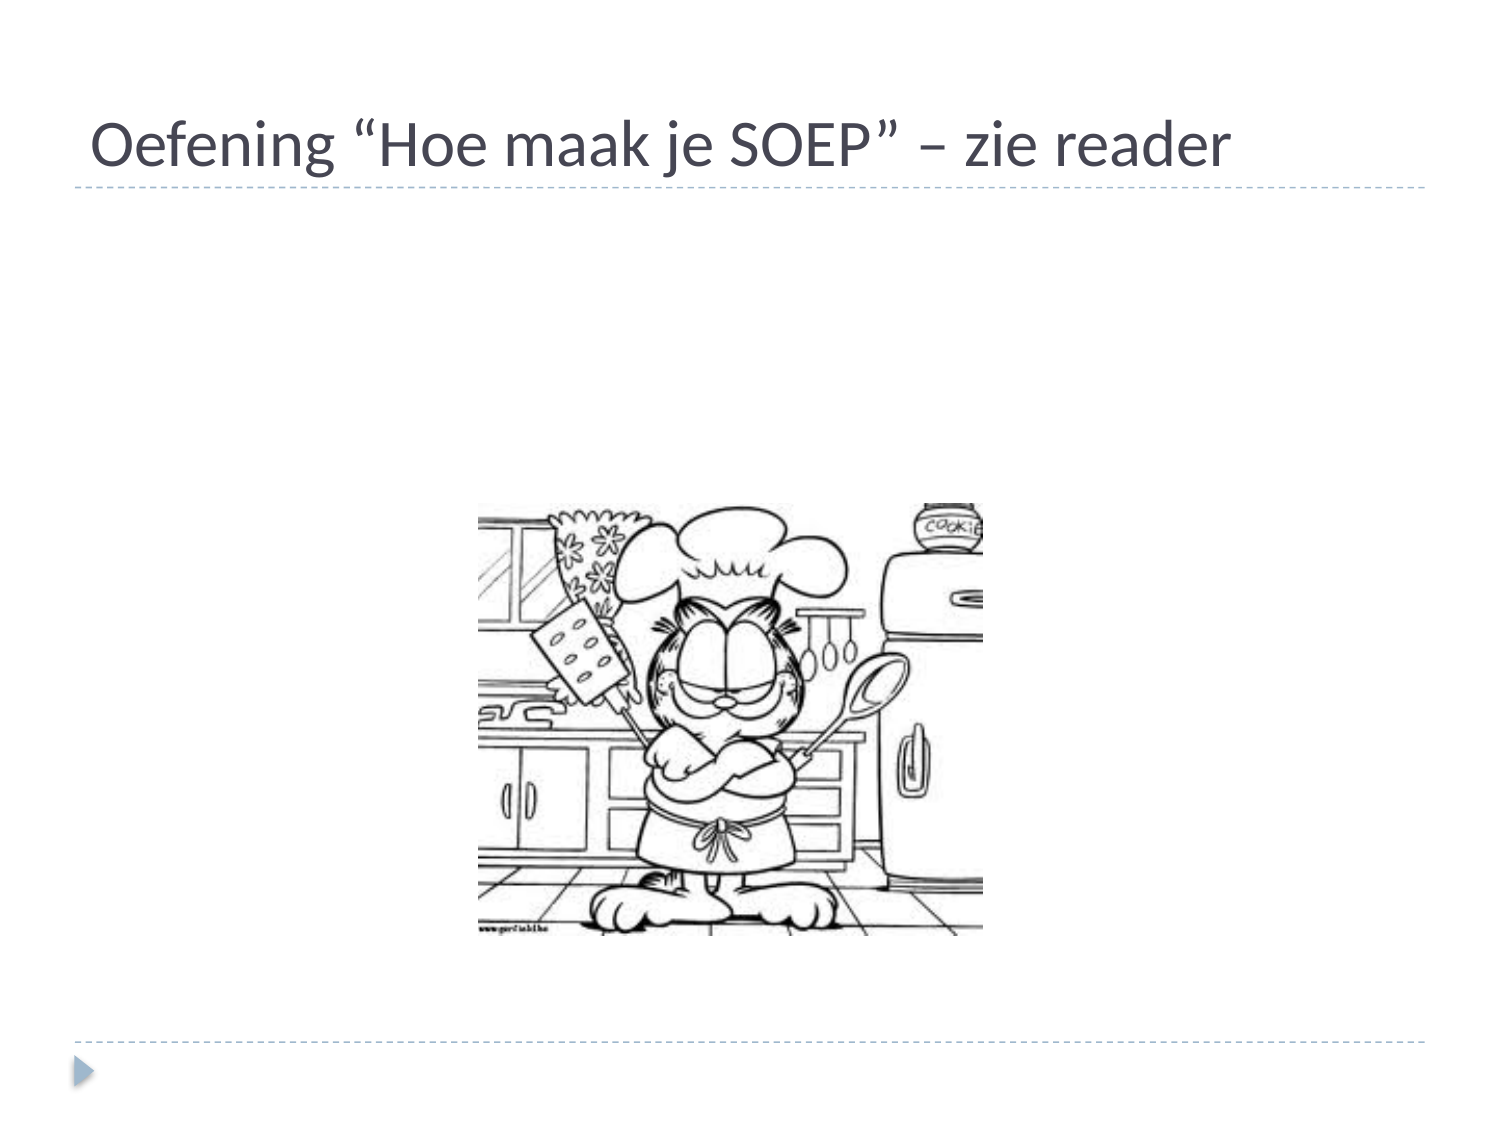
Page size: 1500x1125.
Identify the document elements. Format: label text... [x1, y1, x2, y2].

title Oefening “Hoe maak je SOEP” – zie reader [74, 24, 1426, 188]
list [478, 503, 984, 936]
